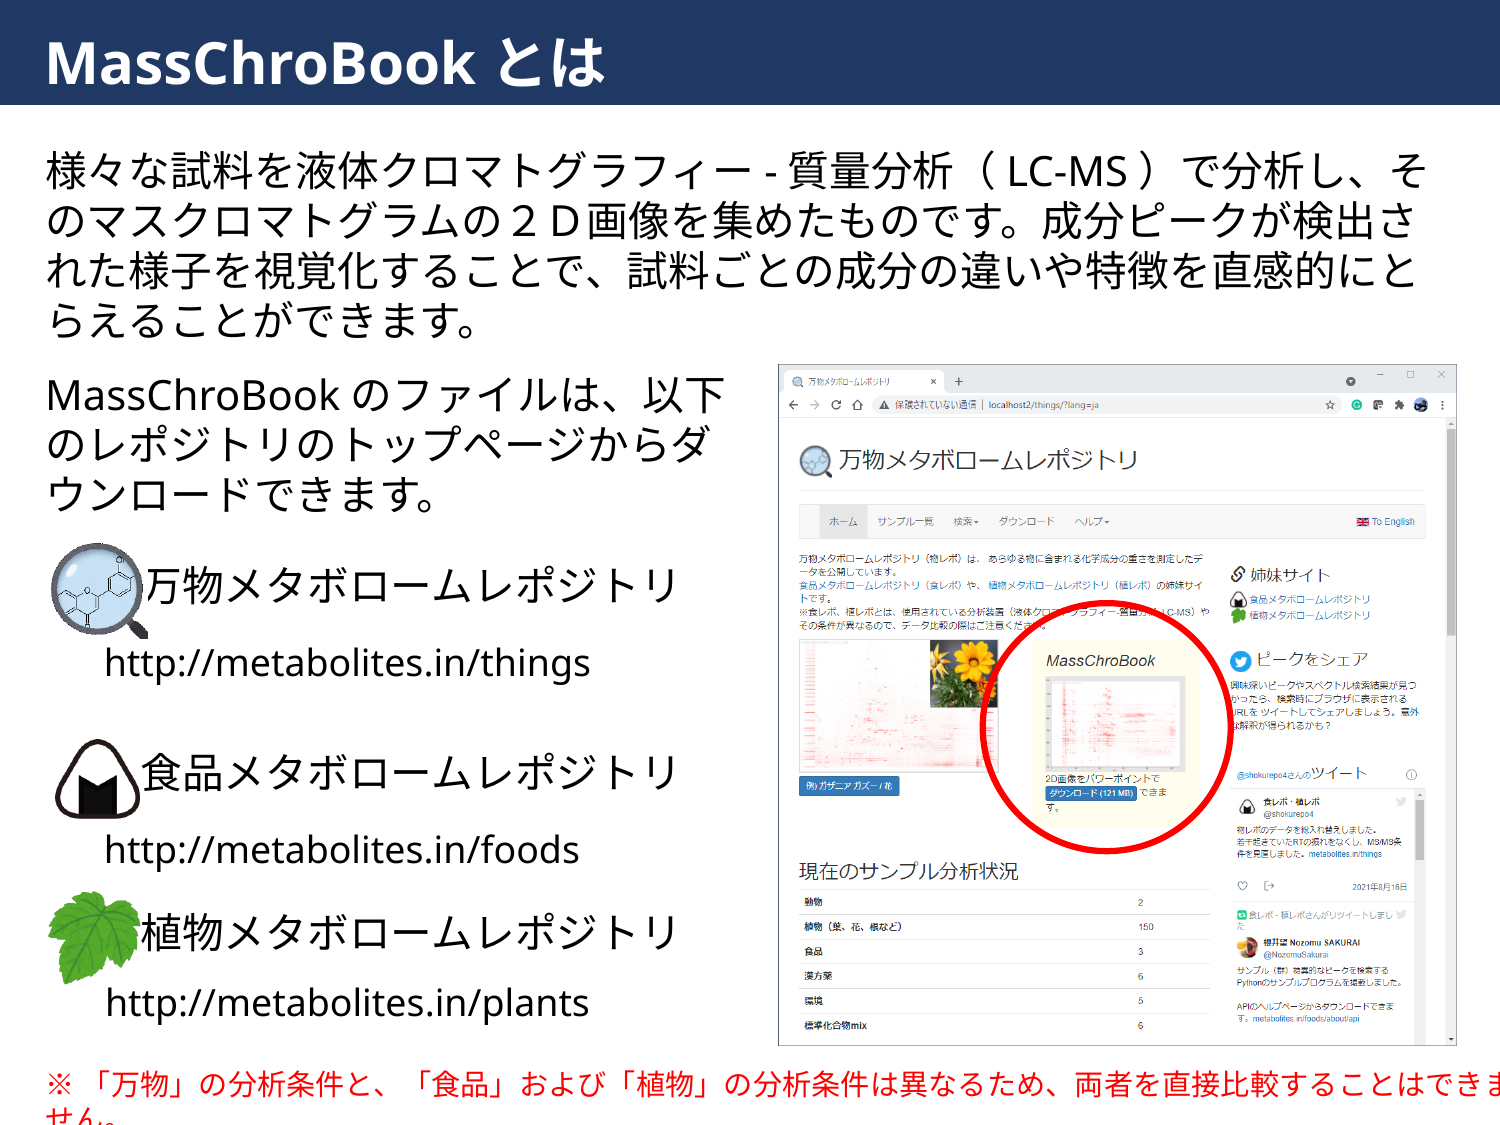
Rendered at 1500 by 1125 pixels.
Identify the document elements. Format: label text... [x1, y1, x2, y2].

picture [43, 887, 144, 988]
text_box ※「万物」の分析条件と、「食品」および「植物」の分析条件は異なるため、両者を直接比較することはできません。 [30, 1058, 1500, 1125]
text_box MassChroBookのファイルは、以下のレポジトリのトップページからダウンロードできます。 [30, 361, 754, 527]
text_box 万物メタボロームレポジトリ [152, 552, 697, 618]
picture [47, 538, 148, 639]
picture [55, 739, 140, 820]
text_box 植物メタボロームレポジトリ [149, 898, 697, 964]
text_box MassChroBookとは [29, 19, 1412, 104]
picture [778, 364, 1457, 1046]
text_box 食品メタボロームレポジトリ [140, 739, 697, 805]
text_box http://metabolites.in/plants [90, 971, 606, 1032]
text_box 様々な試料を液体クロマトグラフィー-質量分析（LC-MS）で分析し、そのマスクロマトグラムの２Ｄ画像を集めたものです。成分ピークが検出された様子を視覚化することで、試料ごとの成分の違いや特徴を直感的にとらえることができます。 [30, 137, 1459, 352]
text_box http://metabolites.in/things [89, 631, 607, 692]
text_box [0, 0, 1500, 107]
text_box http://metabolites.in/foods [89, 818, 596, 879]
